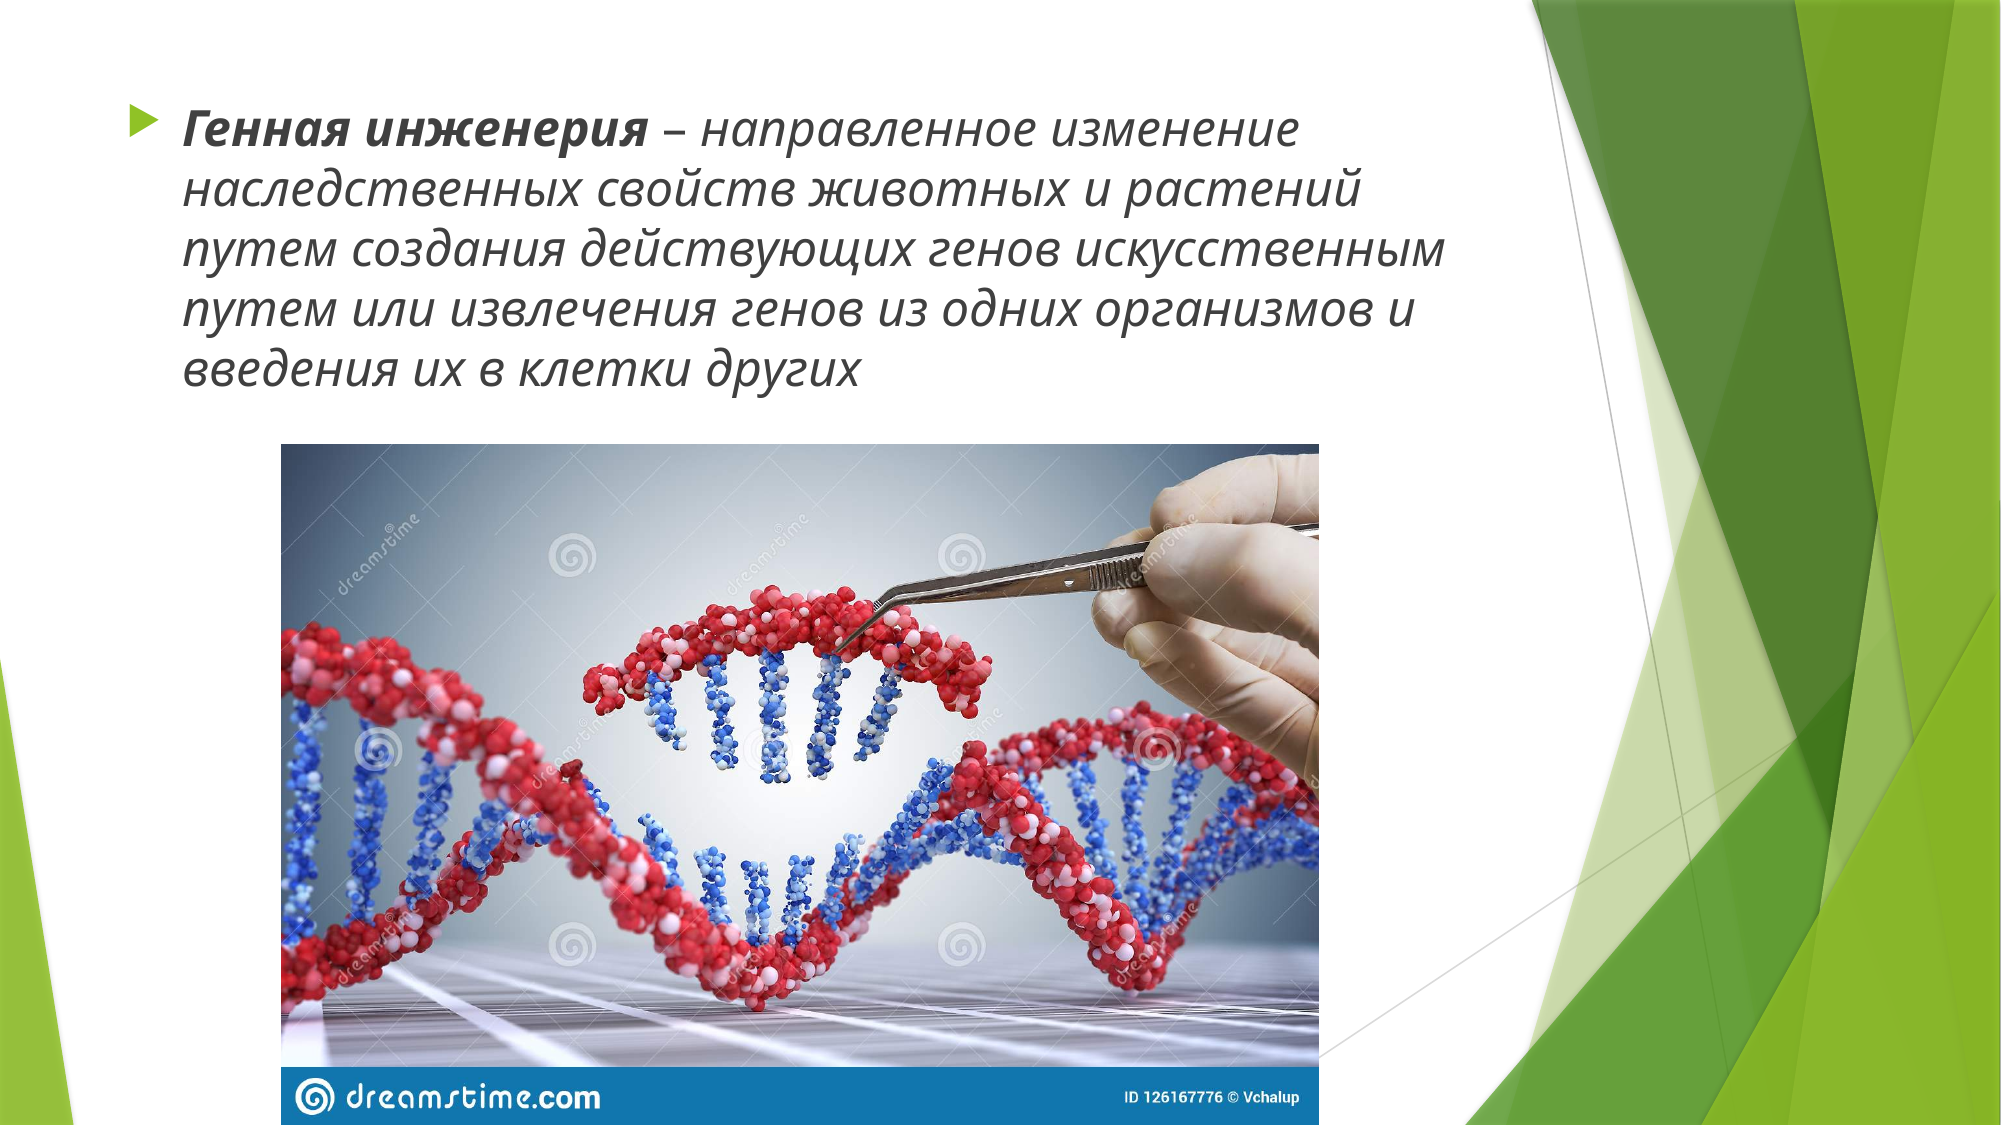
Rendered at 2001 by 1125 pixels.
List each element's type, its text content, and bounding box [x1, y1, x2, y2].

picture [281, 444, 1319, 1125]
list Генная инженерия – направленное изменение наследственных свойств животных и растений путем создания действующих генов искусственным путем или извлечения генов из одних организмов и введения их в клетки других [111, 88, 1522, 726]
